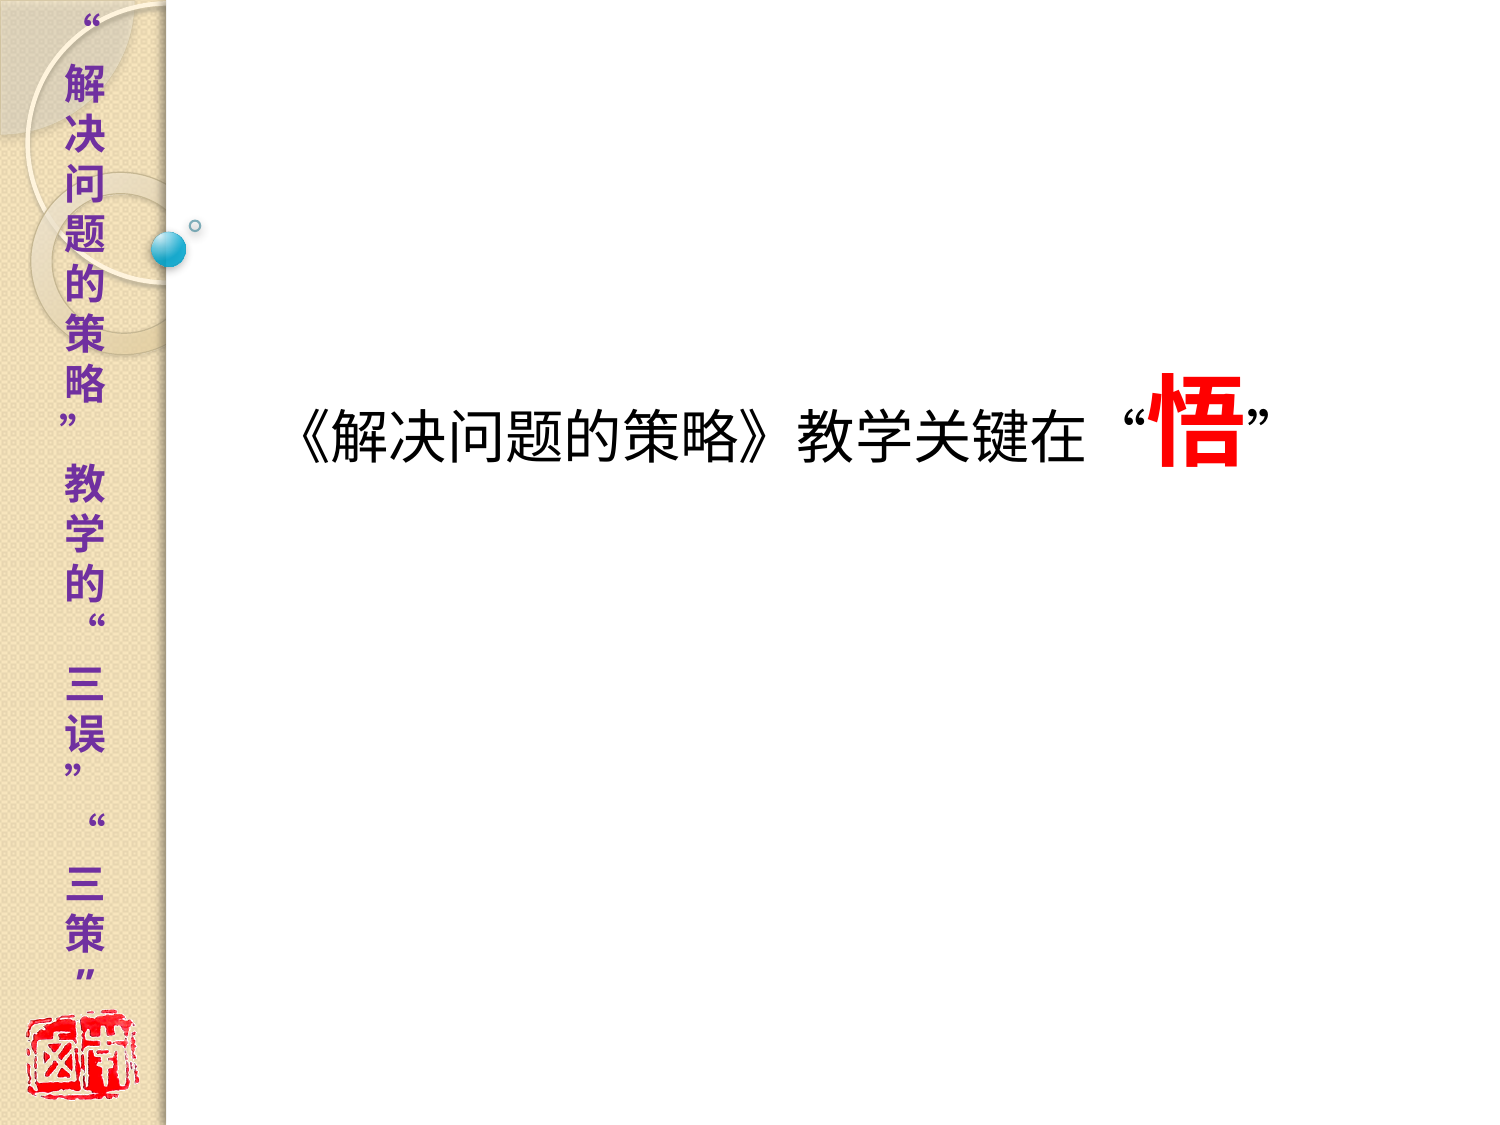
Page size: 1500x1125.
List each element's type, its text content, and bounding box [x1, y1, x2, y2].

text_box “解决问题的策略 ”教学的“三误”“三策 ” [35, 0, 136, 1003]
text_box 《解决问题的策略》教学关键在“悟” [257, 351, 1348, 487]
picture [23, 1006, 142, 1102]
